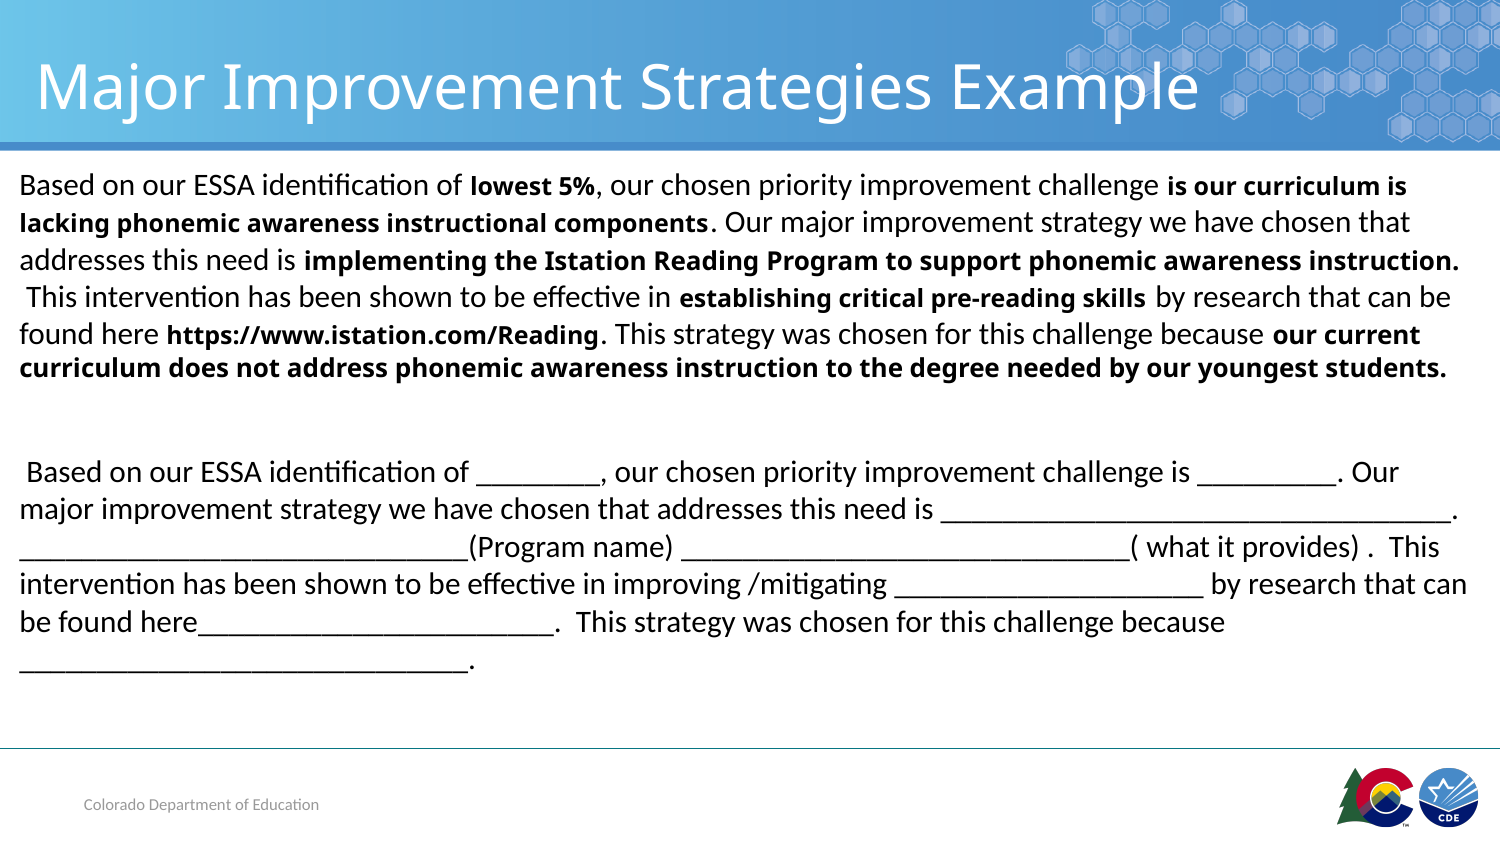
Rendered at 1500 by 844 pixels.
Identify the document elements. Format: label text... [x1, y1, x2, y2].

list Based on our ESSA identification of lowest 5%, our chosen priority improvement challenge is our curriculum is lacking phonemic awareness instructional components. Our major improvement strategy we have chosen that addresses this need is implementing the Istation Reading Program to support phonemic awareness instruction. This intervention has been shown to be effective in establishing critical pre-reading skills by research that can be found here https://www.istation.com/Reading. This strategy was chosen for this challenge because our current curriculum does not address phonemic awareness instruction to the degree needed by our youngest students. Based on our ESSA identification of ________, our chosen priority improvement challenge is _________. Our major improvement strategy we have chosen that addresses this need is _________________________________. _____________________________(Program name) _____________________________( what it provides) . This intervention has been shown to be effective in improving /mitigating ____________________ by research that can be found here_______________________. This strategy was chosen for this challenge because _____________________________. [19, 163, 1473, 745]
picture [0, 0, 1500, 151]
title Major Improvement Strategies Example [34, 37, 1433, 132]
picture [1336, 767, 1479, 828]
